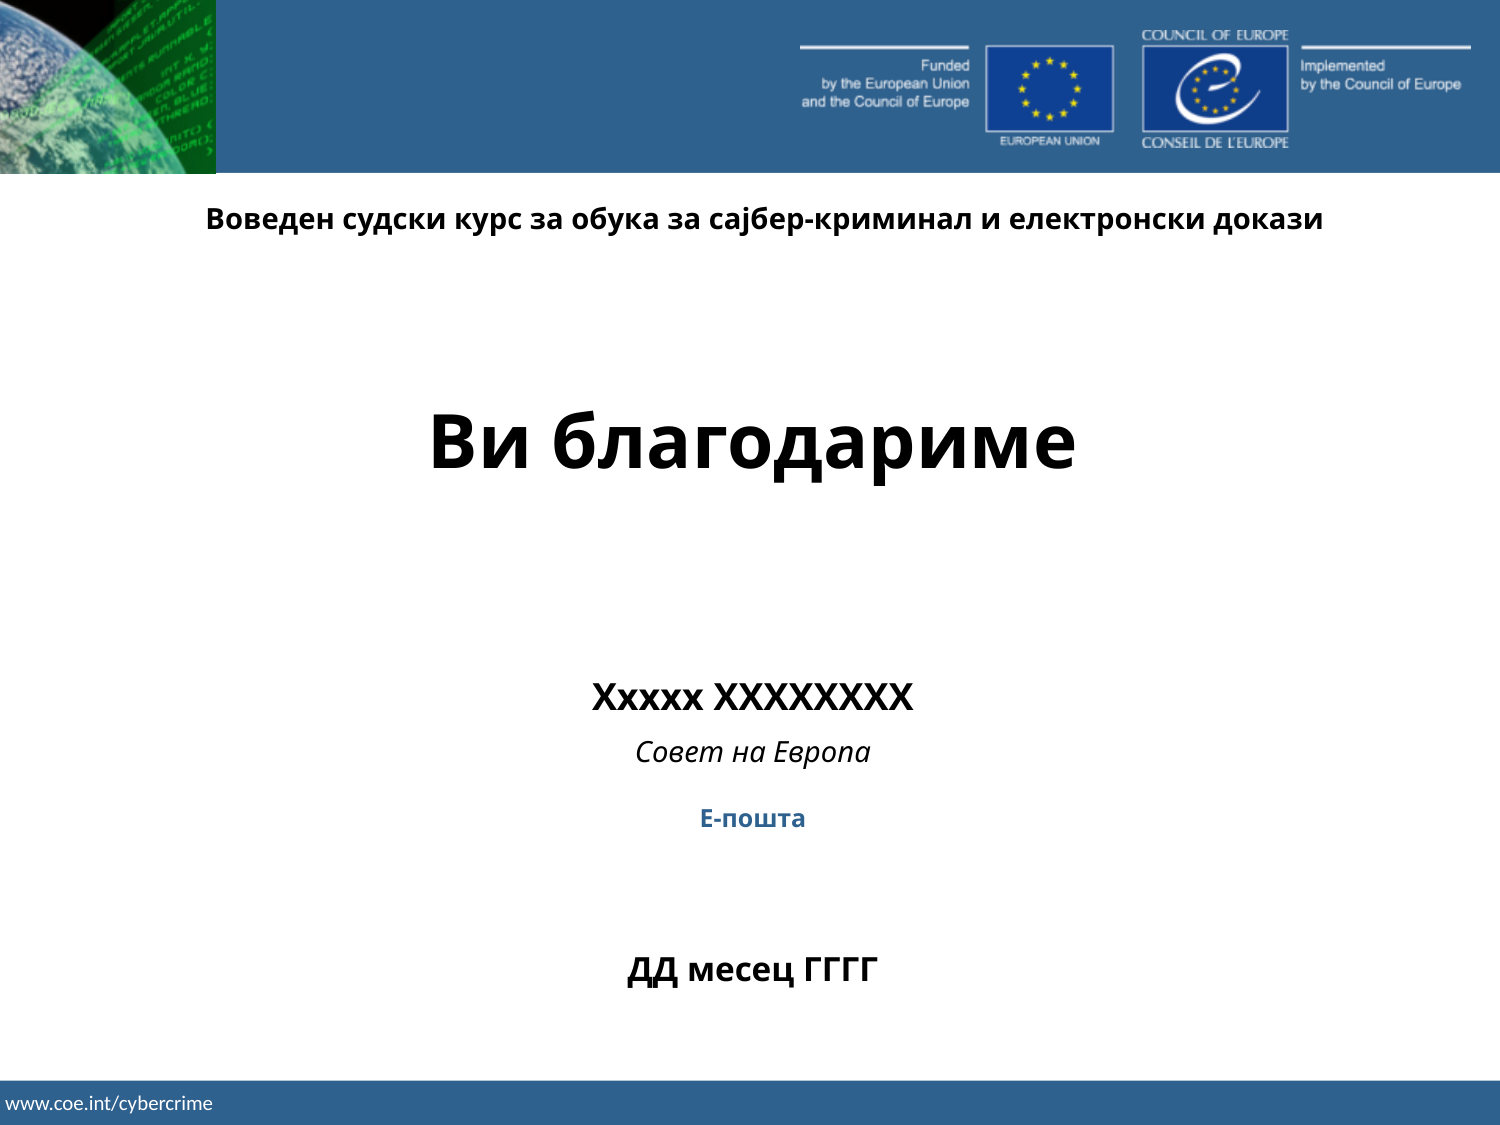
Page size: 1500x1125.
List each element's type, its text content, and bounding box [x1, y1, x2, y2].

picture [799, 30, 1471, 148]
text_box Воведен судски курс за обука за сајбер-криминал и електронски докази [59, 193, 1471, 244]
text_box Ви благодариме Xxxxx XXXXXXXX Совет на Европа Е-пошта ДД месец ГГГГ [47, 385, 1459, 996]
text_box [220, 0, 1500, 173]
picture [0, 0, 216, 174]
